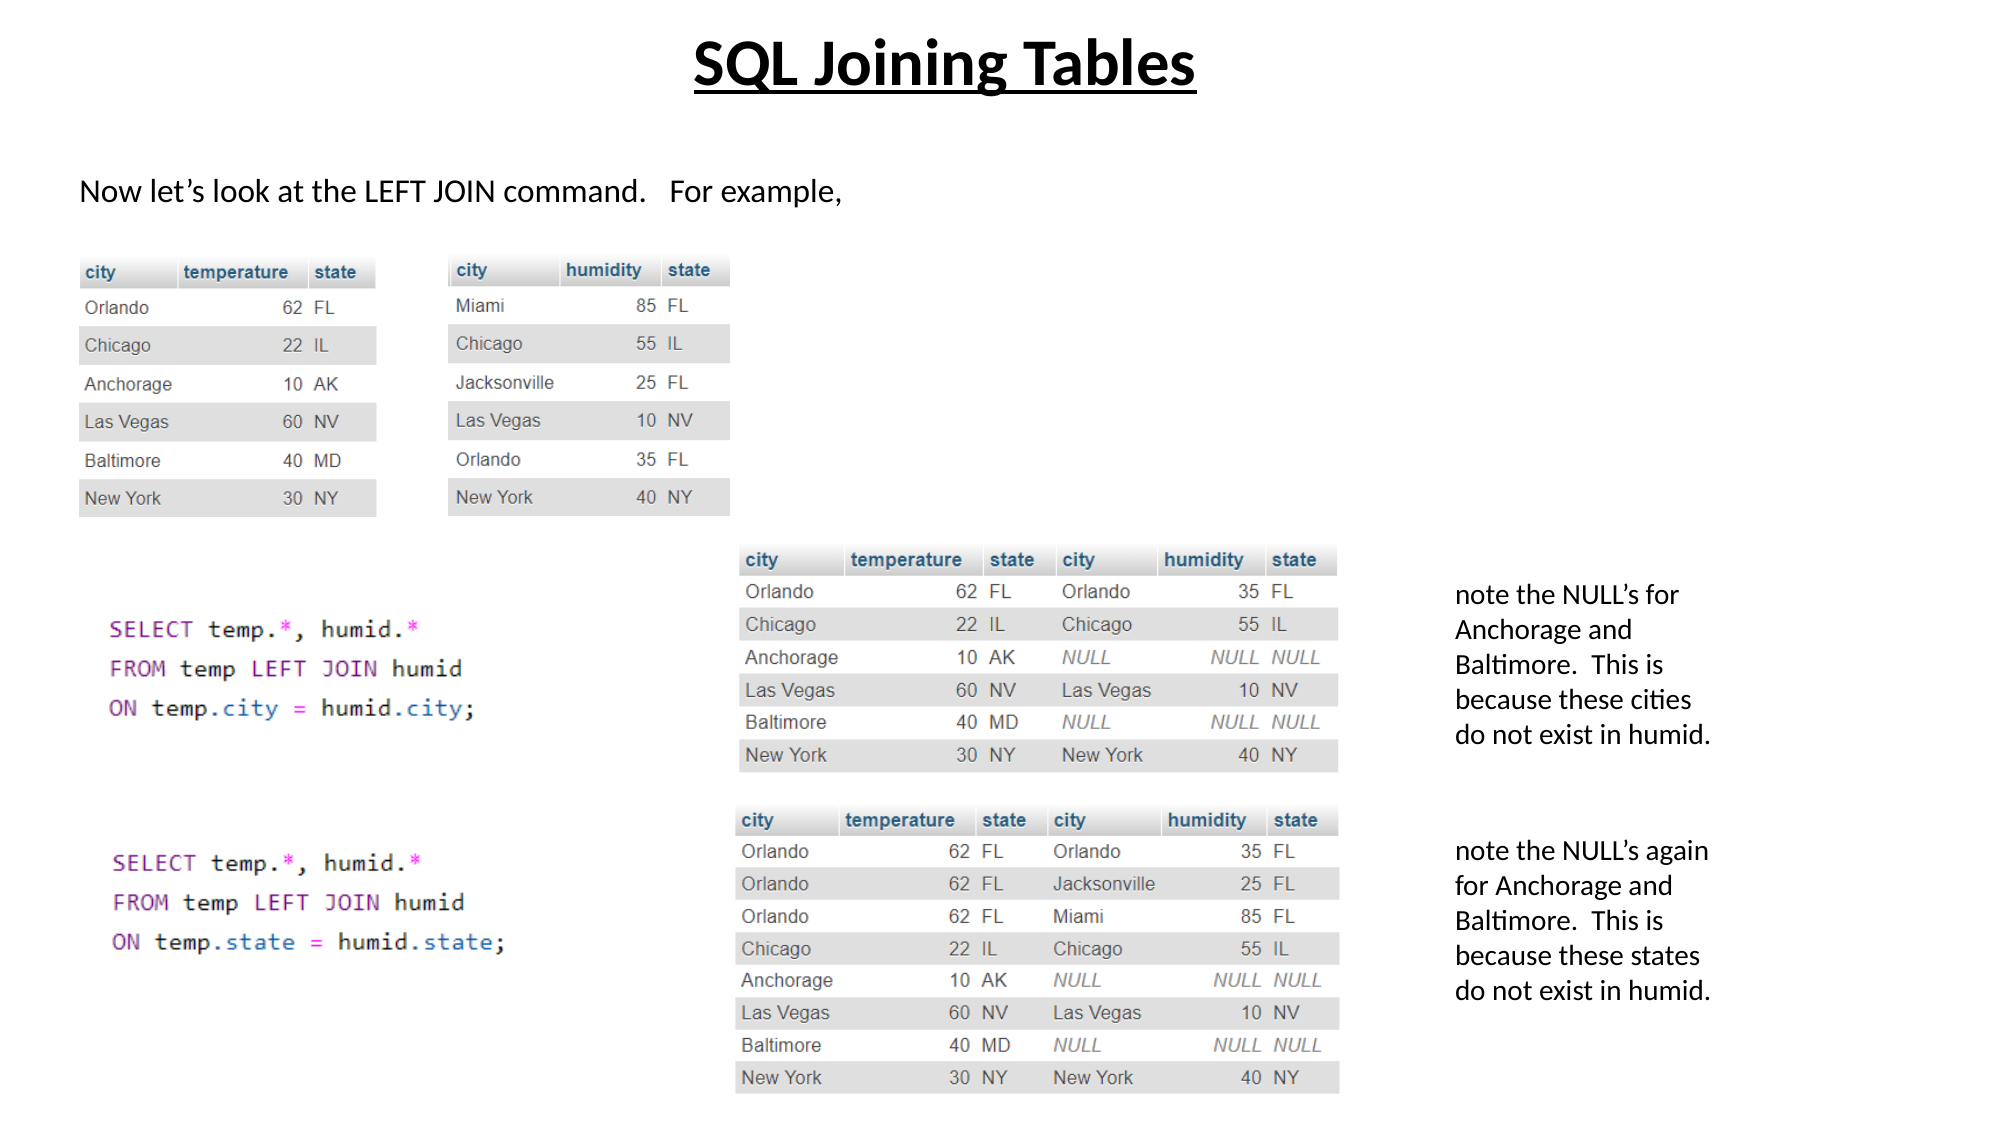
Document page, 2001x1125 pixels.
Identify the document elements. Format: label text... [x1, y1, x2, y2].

text_box note the NULL’s again for Anchorage and Baltimore. This is because these states do not exist in humid. [1440, 824, 1734, 1014]
picture [732, 800, 1343, 1096]
picture [105, 838, 515, 964]
text_box Now let’s look at the LEFT JOIN command. For example, [64, 161, 1362, 217]
picture [737, 537, 1343, 776]
picture [448, 254, 730, 516]
text_box note the NULL’s for Anchorage and Baltimore. This is because these cities do not exist in humid. [1440, 567, 1734, 758]
picture [105, 609, 483, 727]
picture [79, 253, 381, 517]
text_box SQL Joining Tables [678, 11, 1212, 107]
